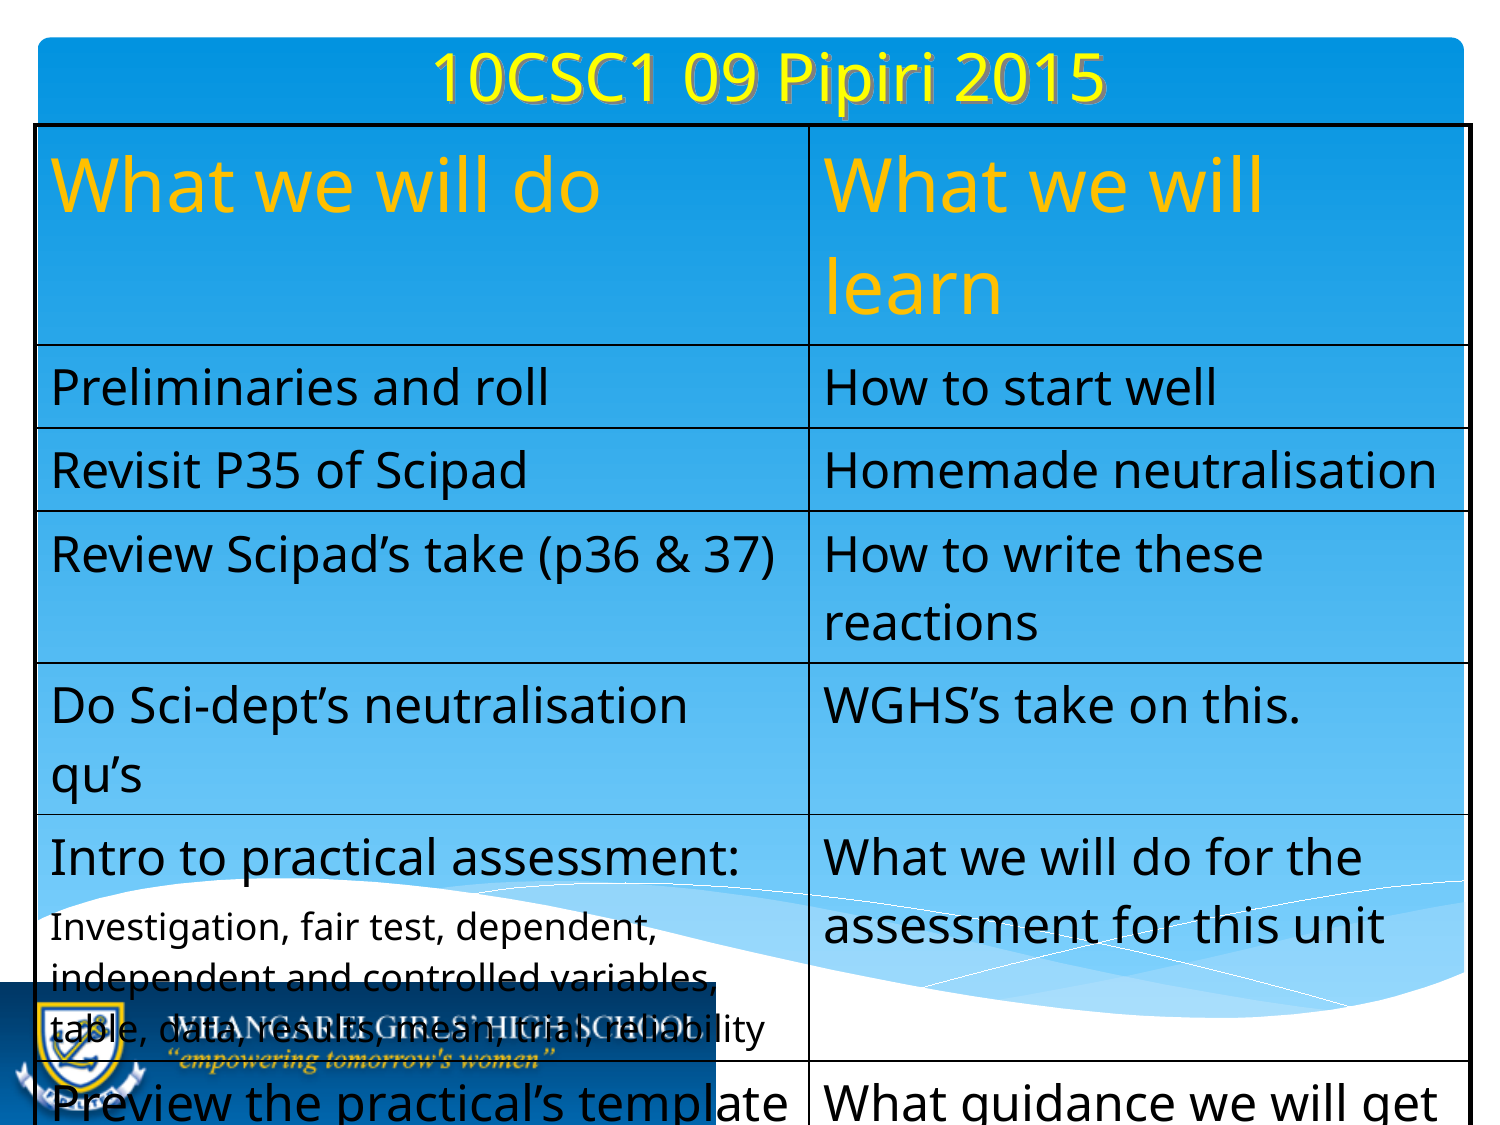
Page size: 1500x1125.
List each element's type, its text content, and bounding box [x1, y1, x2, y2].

table_cell What we will do for the assessment for this unit [810, 815, 1468, 1060]
table_cell How to write these reactions [810, 512, 1468, 662]
table_cell Preliminaries and roll [37, 346, 808, 427]
table_header What we will learn [810, 127, 1468, 344]
table_cell WGHS’s take on this. [810, 664, 1468, 814]
text_box 10CSC1 09 Pipiri 2015 [162, 24, 1375, 123]
table_cell Homemade neutralisation [810, 429, 1468, 510]
picture [0, 982, 716, 1125]
table_cell Revisit P35 of Scipad [37, 429, 808, 510]
table_cell Preview the practical’s template [721, 1062, 808, 1125]
table_cell Intro to practical assessment: Investigation, fair test, dependent, independent and controlled variables, table, data, results, mean, trial, reliability [37, 815, 808, 1060]
table_cell Review Scipad’s take (p36 & 37) [37, 512, 808, 662]
table_header What we will do [37, 127, 808, 344]
table_cell Do Sci-dept’s neutralisation qu’s [37, 664, 808, 814]
table_cell What guidance we will get [810, 1062, 1468, 1125]
table_cell How to start well [810, 346, 1468, 427]
